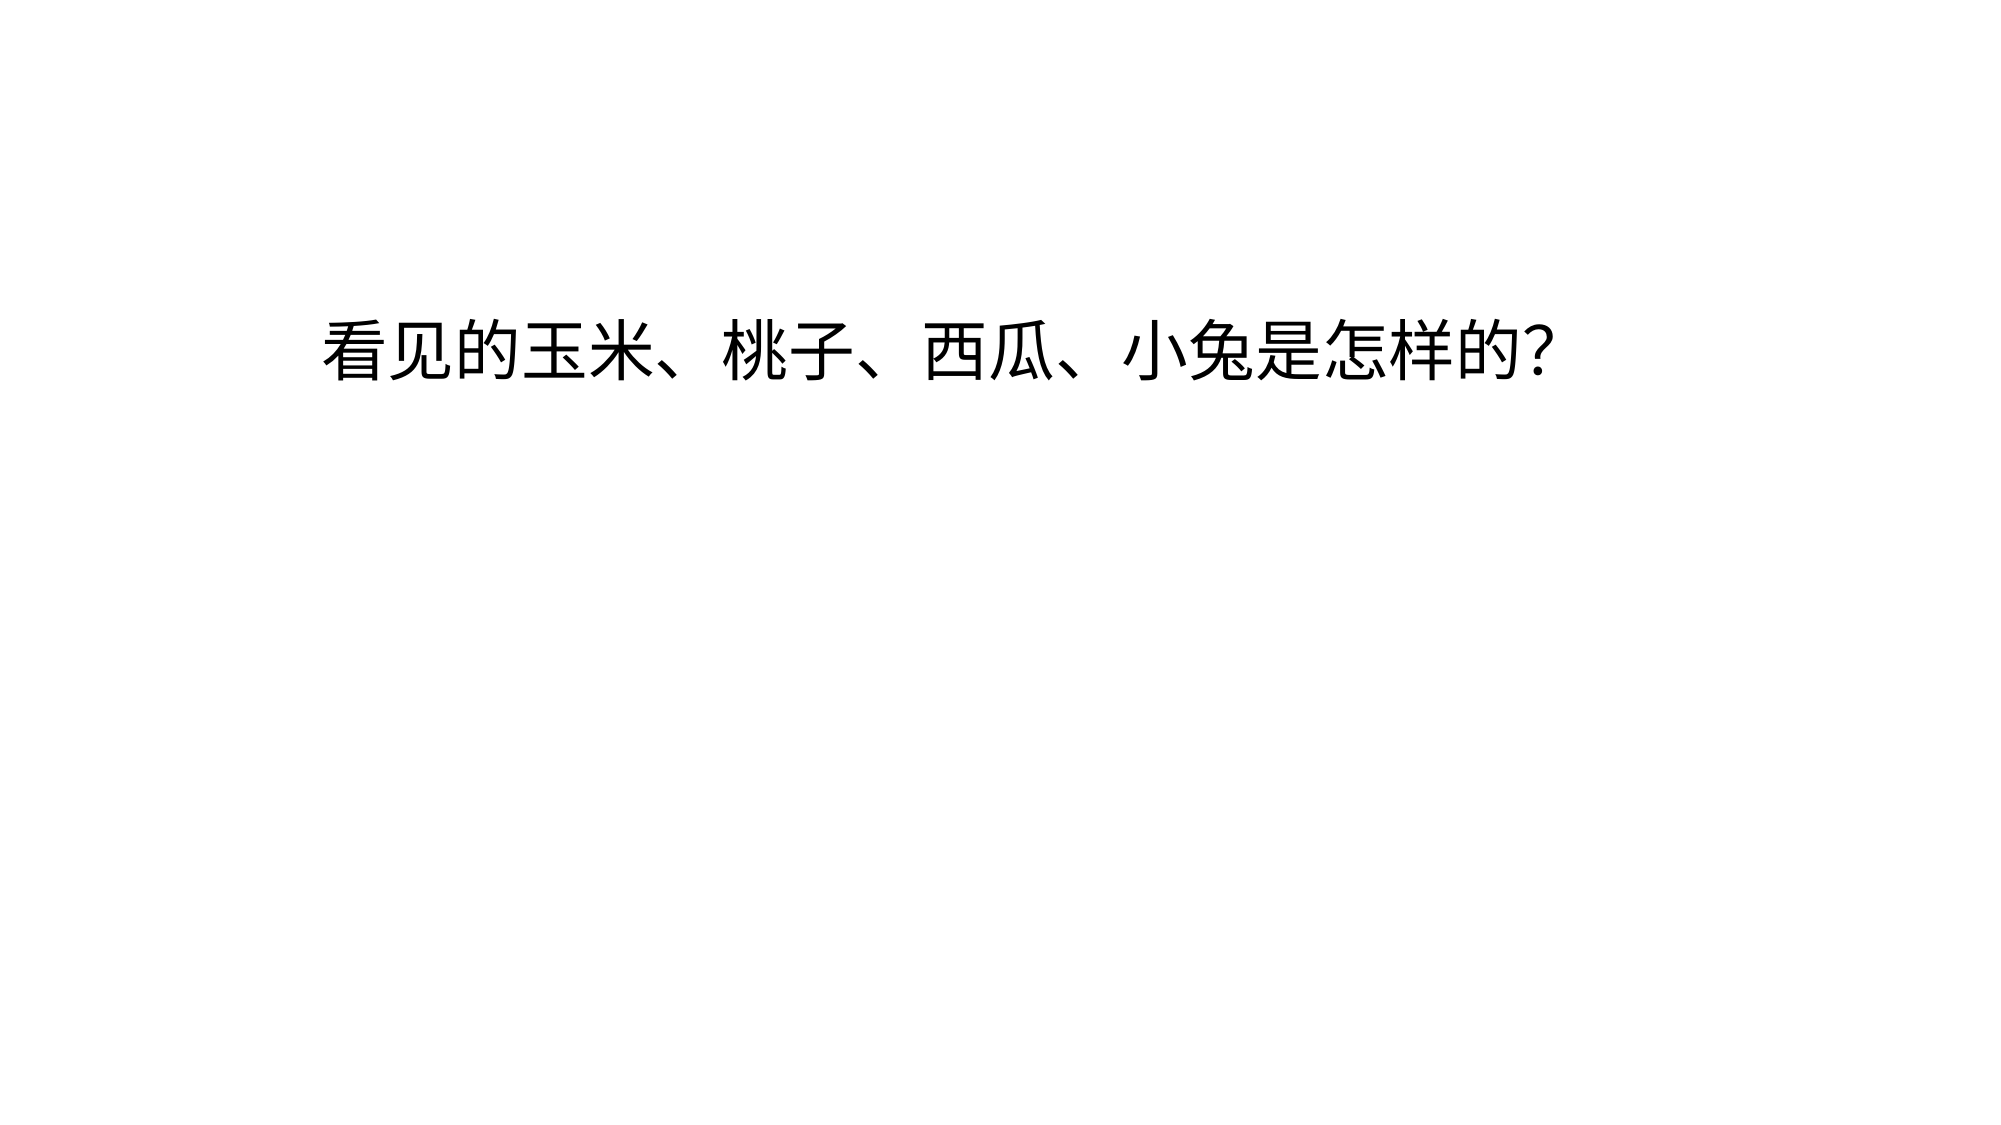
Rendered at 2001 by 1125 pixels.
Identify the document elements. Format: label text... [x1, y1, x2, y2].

text_box 看见的玉米、桃子、西瓜、小兔是怎样的？ [306, 277, 1664, 396]
